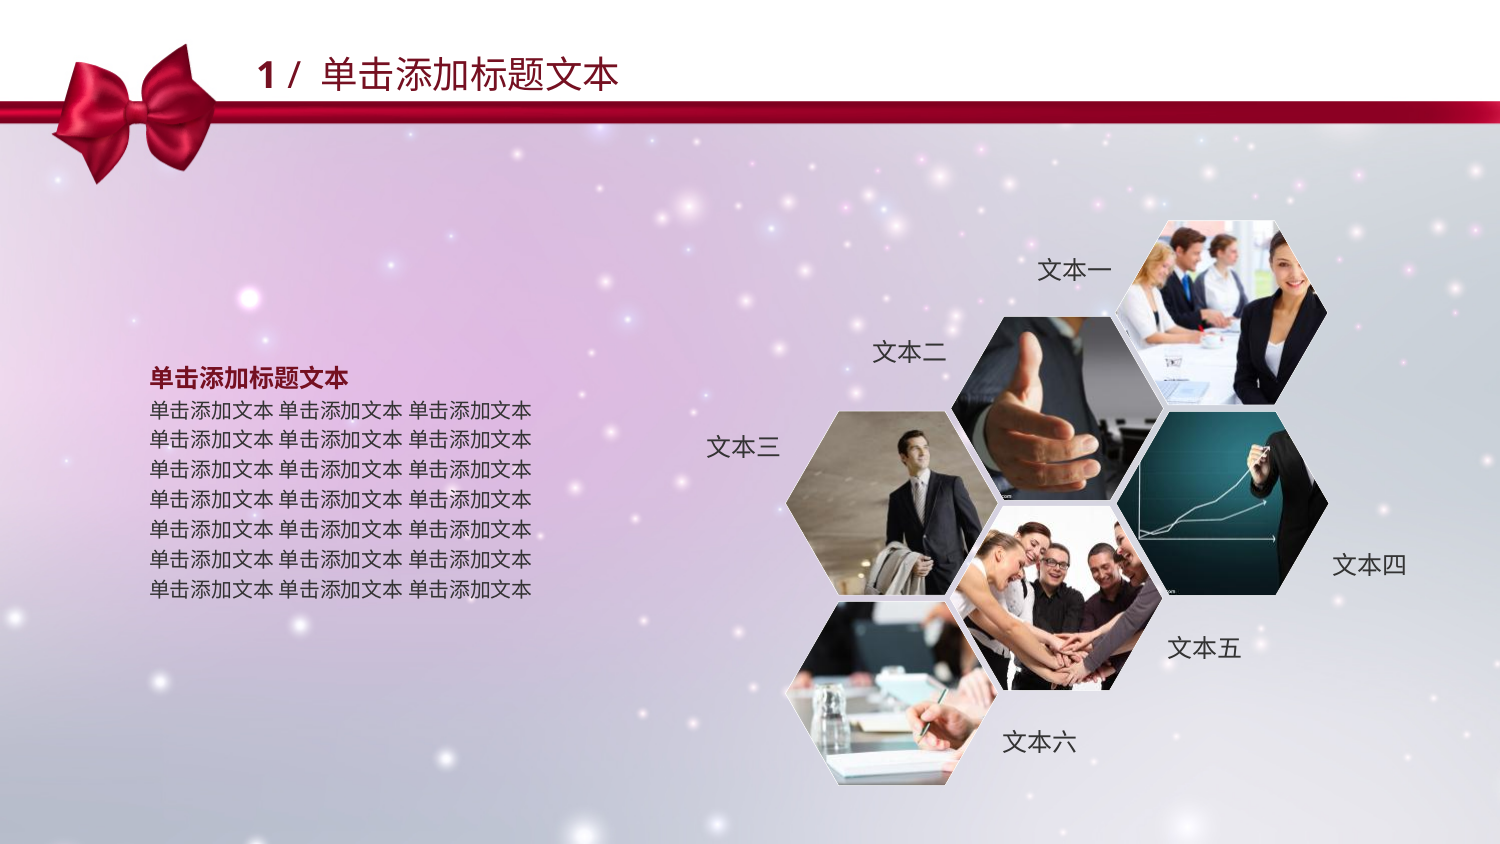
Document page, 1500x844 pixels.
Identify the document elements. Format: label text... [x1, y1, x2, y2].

text_box 单击添加标题文本 单击添加文本 单击添加文本 单击添加文本 单击添加文本 单击添加文本 单击添加文本 单击添加文本 单击添加文本 单击添加文本 单击添加文本 单击添加文本 单击添加文本 单击添加文本 单击添加文本 单击添加文本 单击添加文本 单击添加文本 单击添加文本 单击添加文本 单击添加文本 单击添加文本 [134, 348, 548, 610]
picture [0, 0, 1500, 844]
text_box 文本四 [1329, 542, 1423, 587]
text_box 1 / 单击添加标题文本 [241, 43, 635, 104]
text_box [785, 220, 1329, 786]
text_box 文本三 [692, 423, 785, 469]
